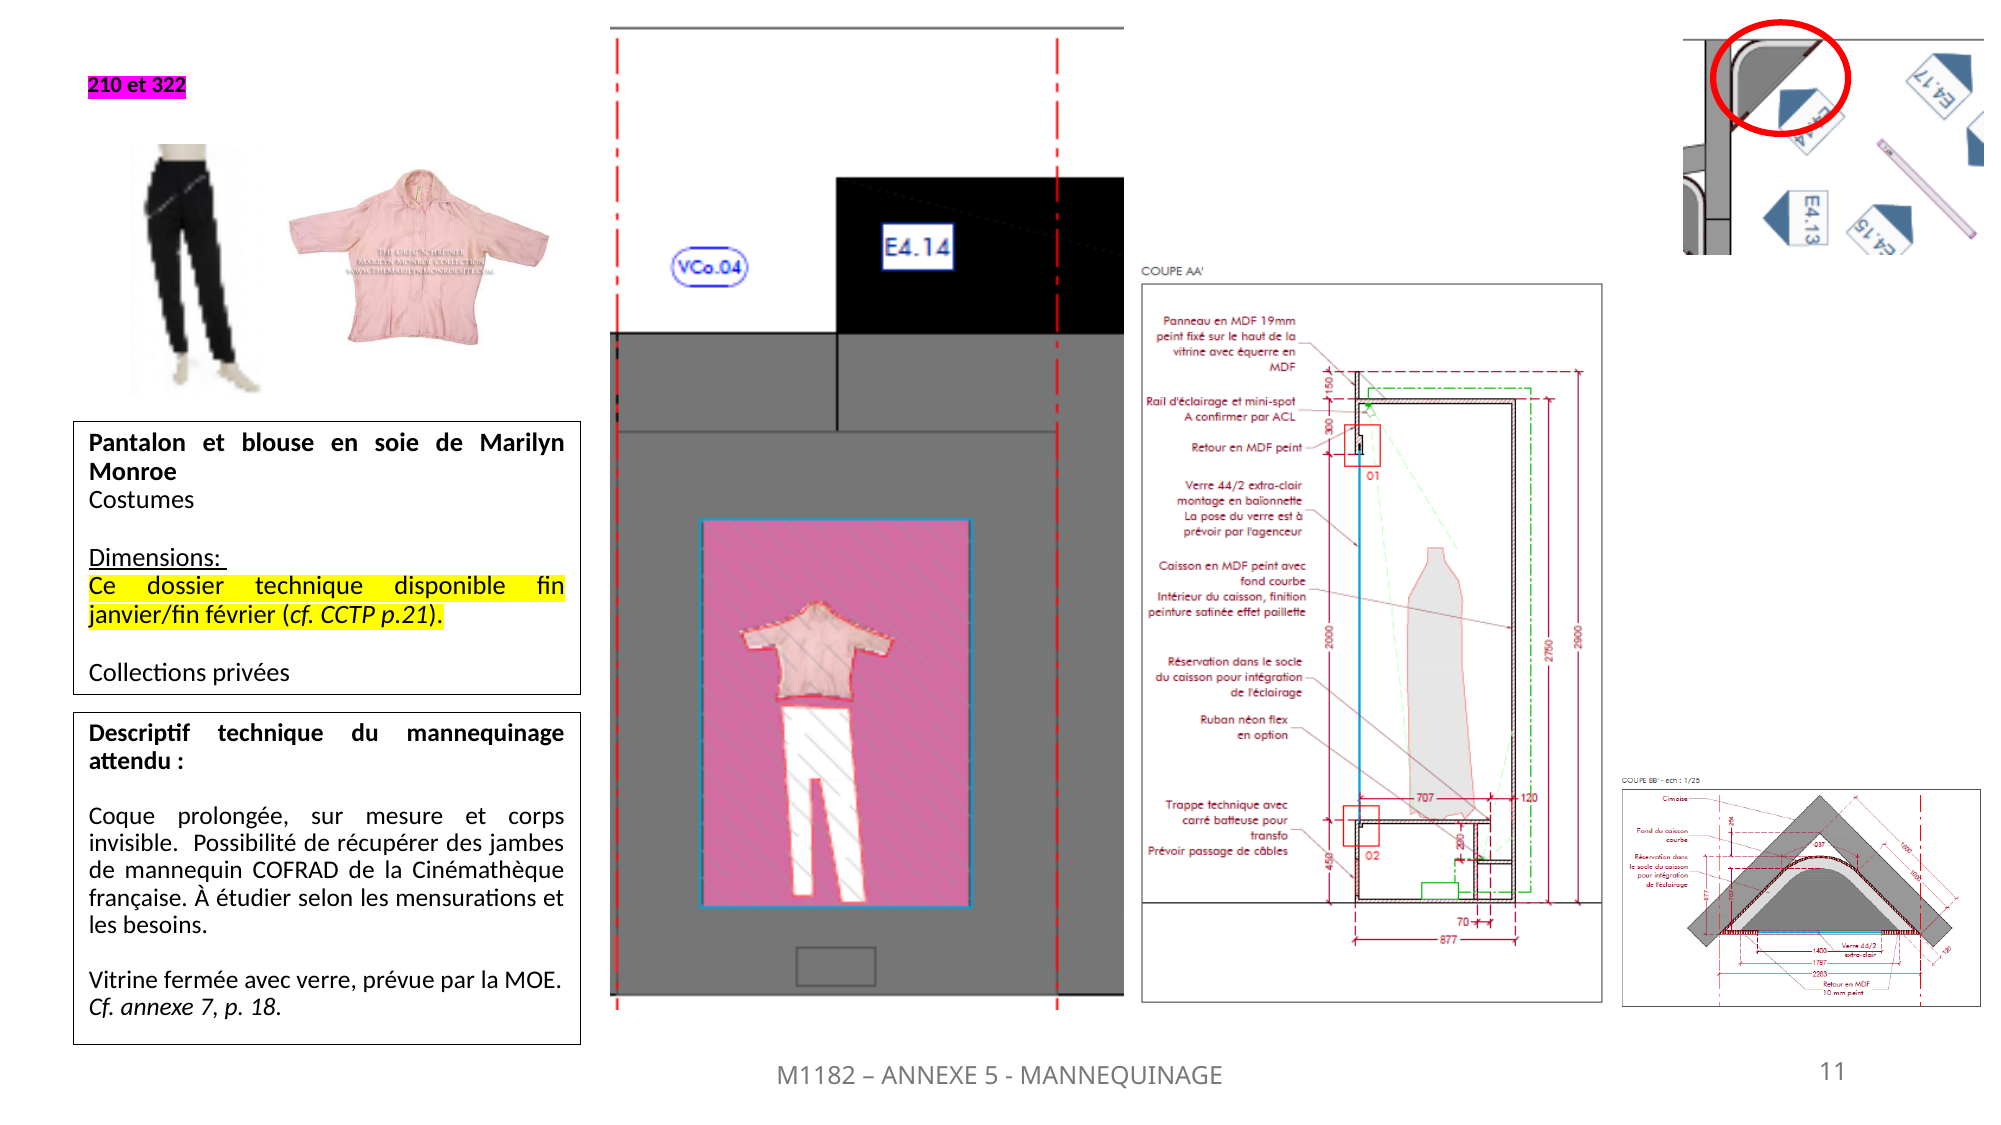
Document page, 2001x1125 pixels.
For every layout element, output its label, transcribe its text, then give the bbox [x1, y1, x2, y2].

picture [131, 143, 556, 398]
text_box Descriptif technique du mannequinage attendu : Coque prolongée, sur mesure et corps invisible. Possibilité de récupérer des jambes de mannequin COFRAD de la Cinémathèque française. À étudier selon les mensurations et les besoins. Vitrine fermée avec verre, prévue par la MOE. Cf. annexe 7, p. 18. [73, 712, 581, 1045]
picture [1683, 11, 1985, 255]
text_box 210 et 322 [72, 65, 227, 106]
footer M1182 – ANNEXE 5 - MANNEQUINAGE [662, 1044, 1338, 1105]
text_box Pantalon et blouse en soie de Marilyn Monroe Costumes Dimensions: Ce dossier technique disponible fin janvier/fin février (cf. CCTP p.21). Collections privées [73, 421, 581, 695]
picture [610, 3, 1124, 1010]
picture [1132, 253, 1985, 1010]
slide_number 11 [1412, 1042, 1863, 1103]
